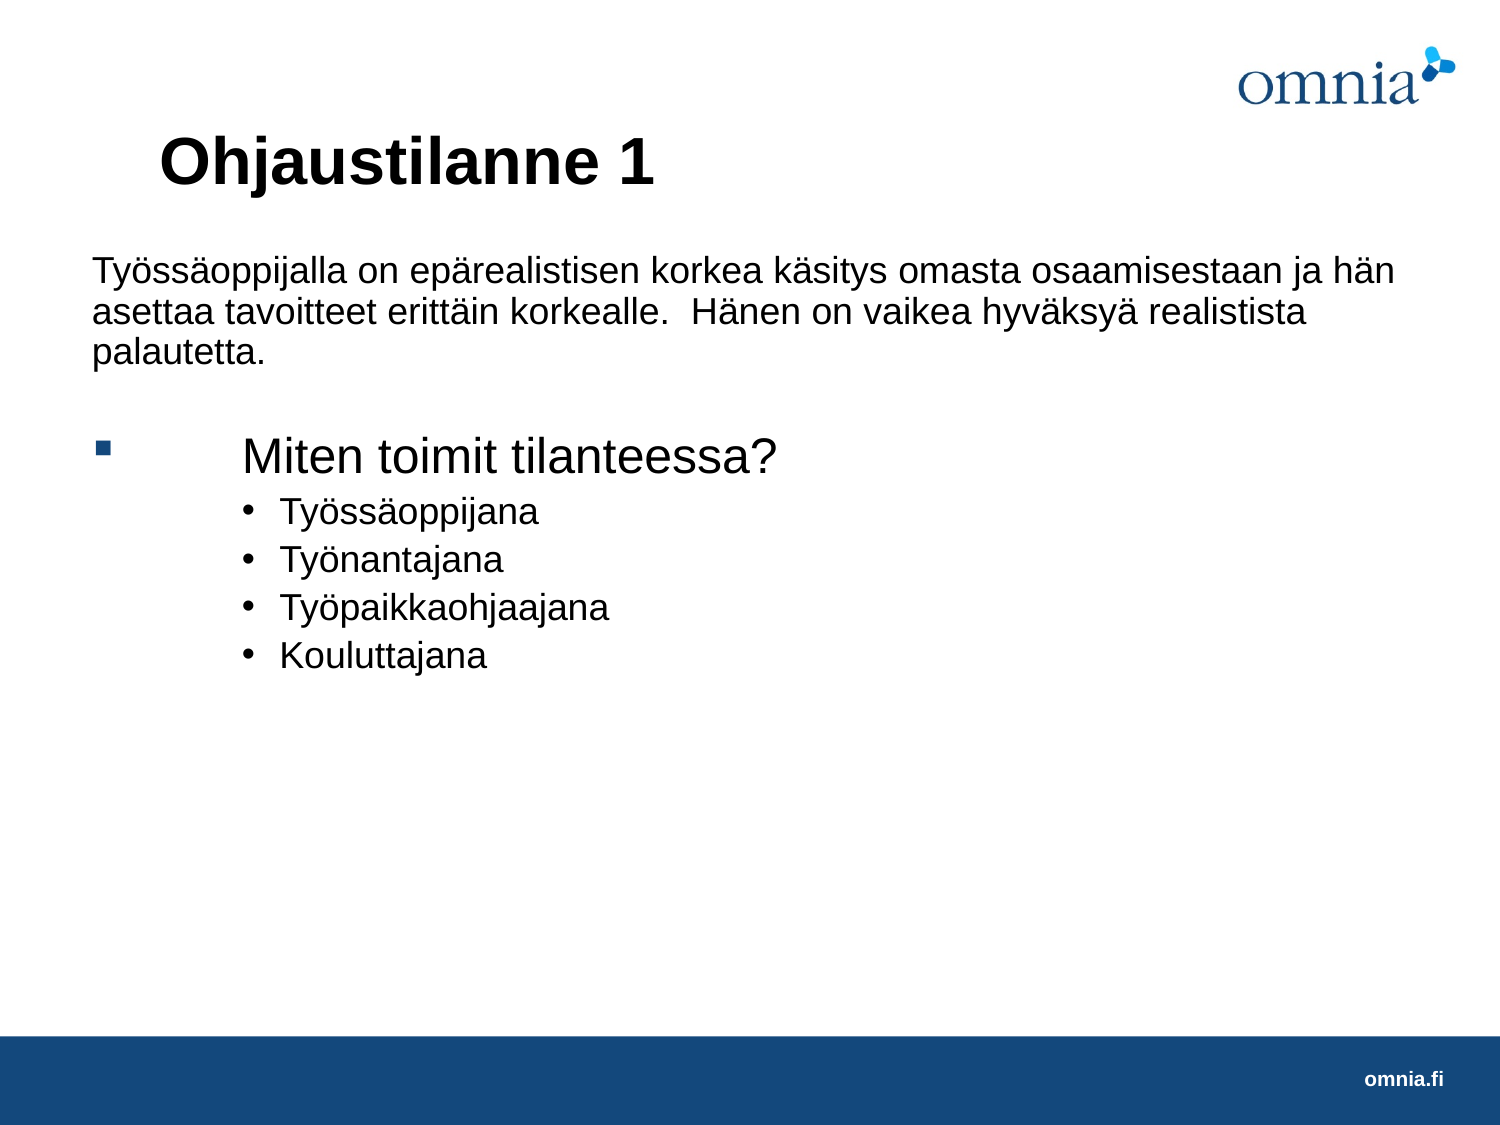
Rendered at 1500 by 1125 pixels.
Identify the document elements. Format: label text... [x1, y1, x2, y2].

picture [1222, 30, 1471, 104]
title Ohjaustilanne 1 [144, 104, 1483, 292]
list Työssäoppijalla on epärealistisen korkea käsitys omasta osaamisestaan ja hän asettaa tavoitteet erittäin korkealle. Hänen on vaikea hyväksyä realistista palautetta. Miten toimit tilanteessa? Työssäoppijana Työnantajana Työpaikkaohjaajana Kouluttajana [76, 243, 1424, 1024]
